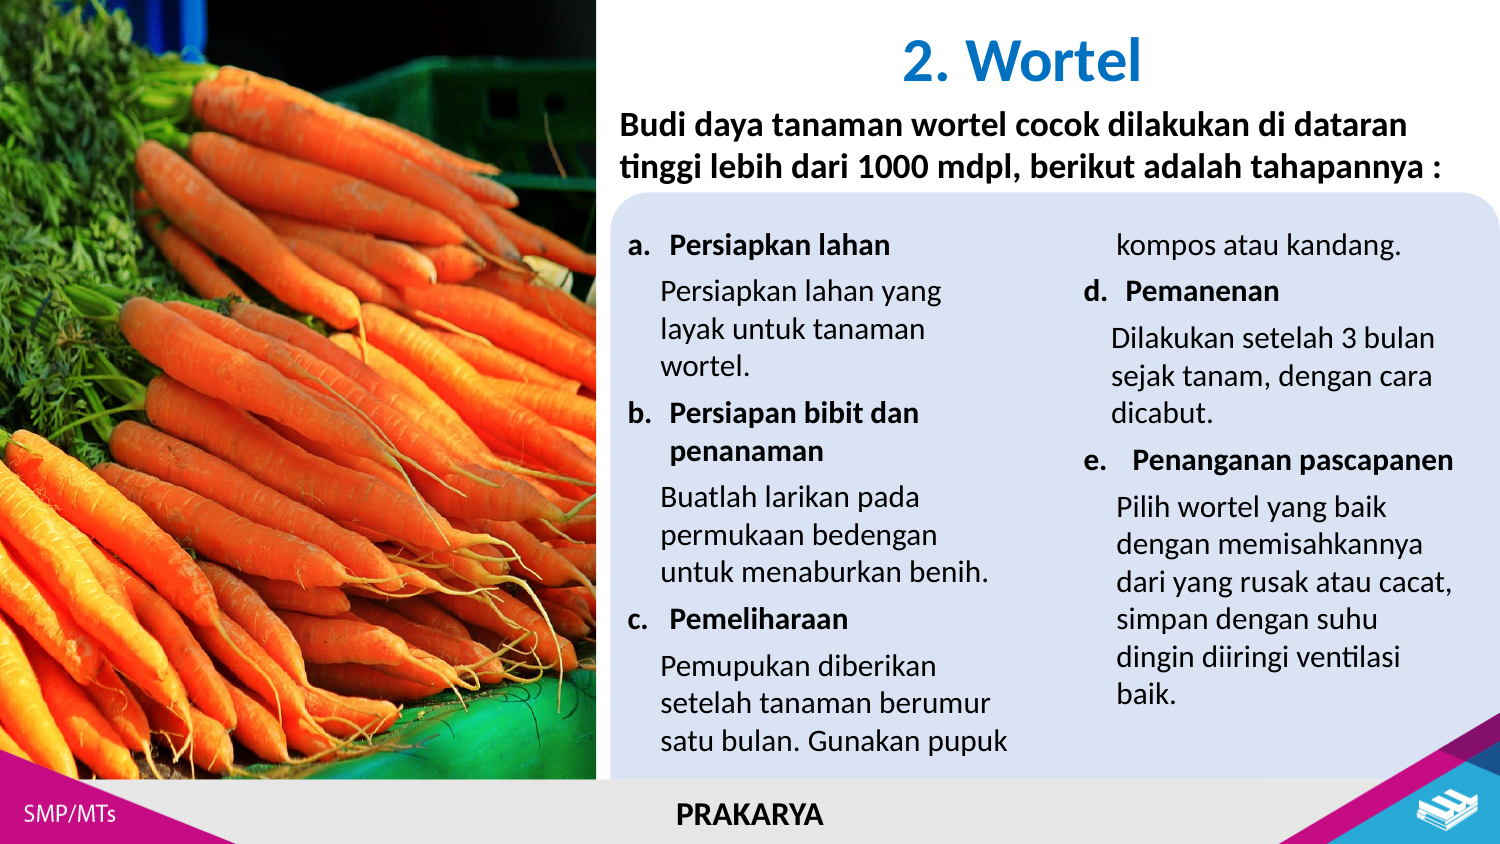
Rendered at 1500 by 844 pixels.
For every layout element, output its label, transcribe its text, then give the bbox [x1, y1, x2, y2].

text_box 2. Wortel [875, 5, 1206, 106]
text_box [609, 191, 1500, 713]
text_box Persiapkan lahan Persiapkan lahan yang layak untuk tanaman wortel. Persiapan bibit dan penanaman Buatlah larikan pada permukaan bedengan untuk menaburkan benih. Pemeliharaan Pemupukan diberikan setelah tanaman berumur satu bulan. Gunakan pupuk kompos atau kandang. Pemanenan Dilakukan setelah 3 bulan sejak tanam, dengan cara dicabut. Penanganan pascapanen Pilih wortel yang baik dengan memisahkannya dari yang rusak atau cacat, simpan dengan suhu dingin diiringi ventilasi baik. [616, 218, 1476, 713]
text_box Budi daya tanaman wortel cocok dilakukan di dataran tinggi lebih dari 1000 mdpl, berikut adalah tahapannya : [607, 106, 1493, 180]
picture [0, 0, 597, 713]
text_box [0, 713, 1500, 844]
